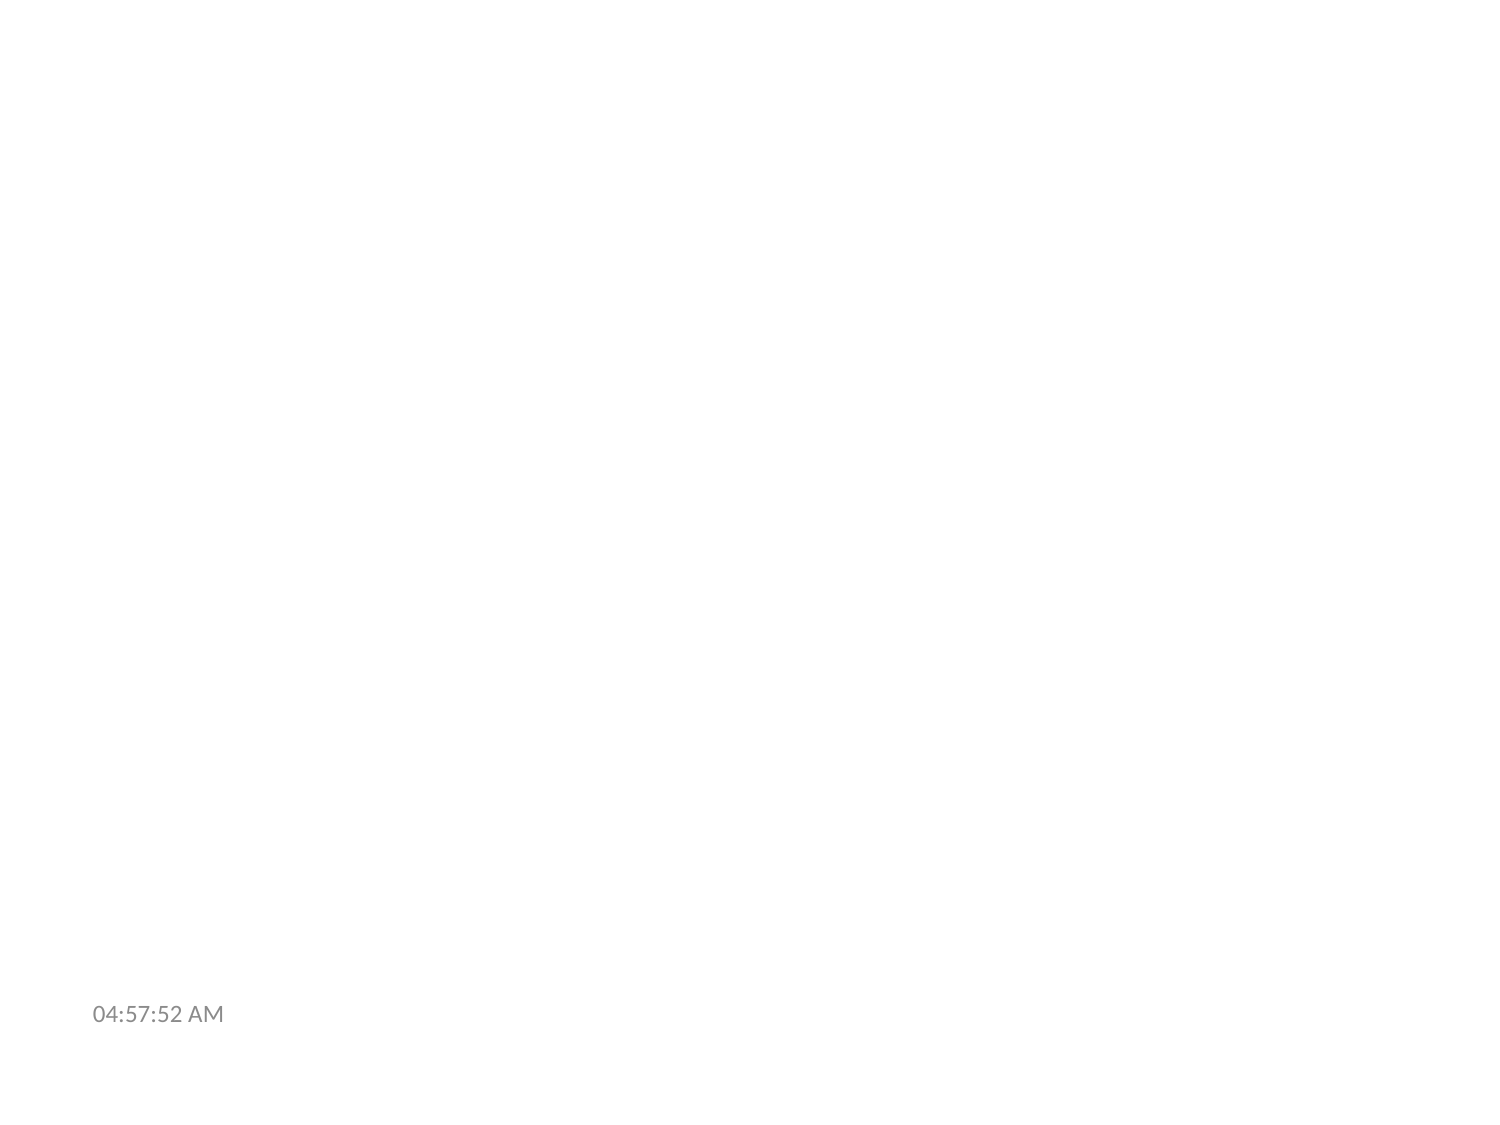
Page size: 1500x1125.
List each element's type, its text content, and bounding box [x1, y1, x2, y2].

text_box 3:35:09 PM [77, 982, 428, 1043]
